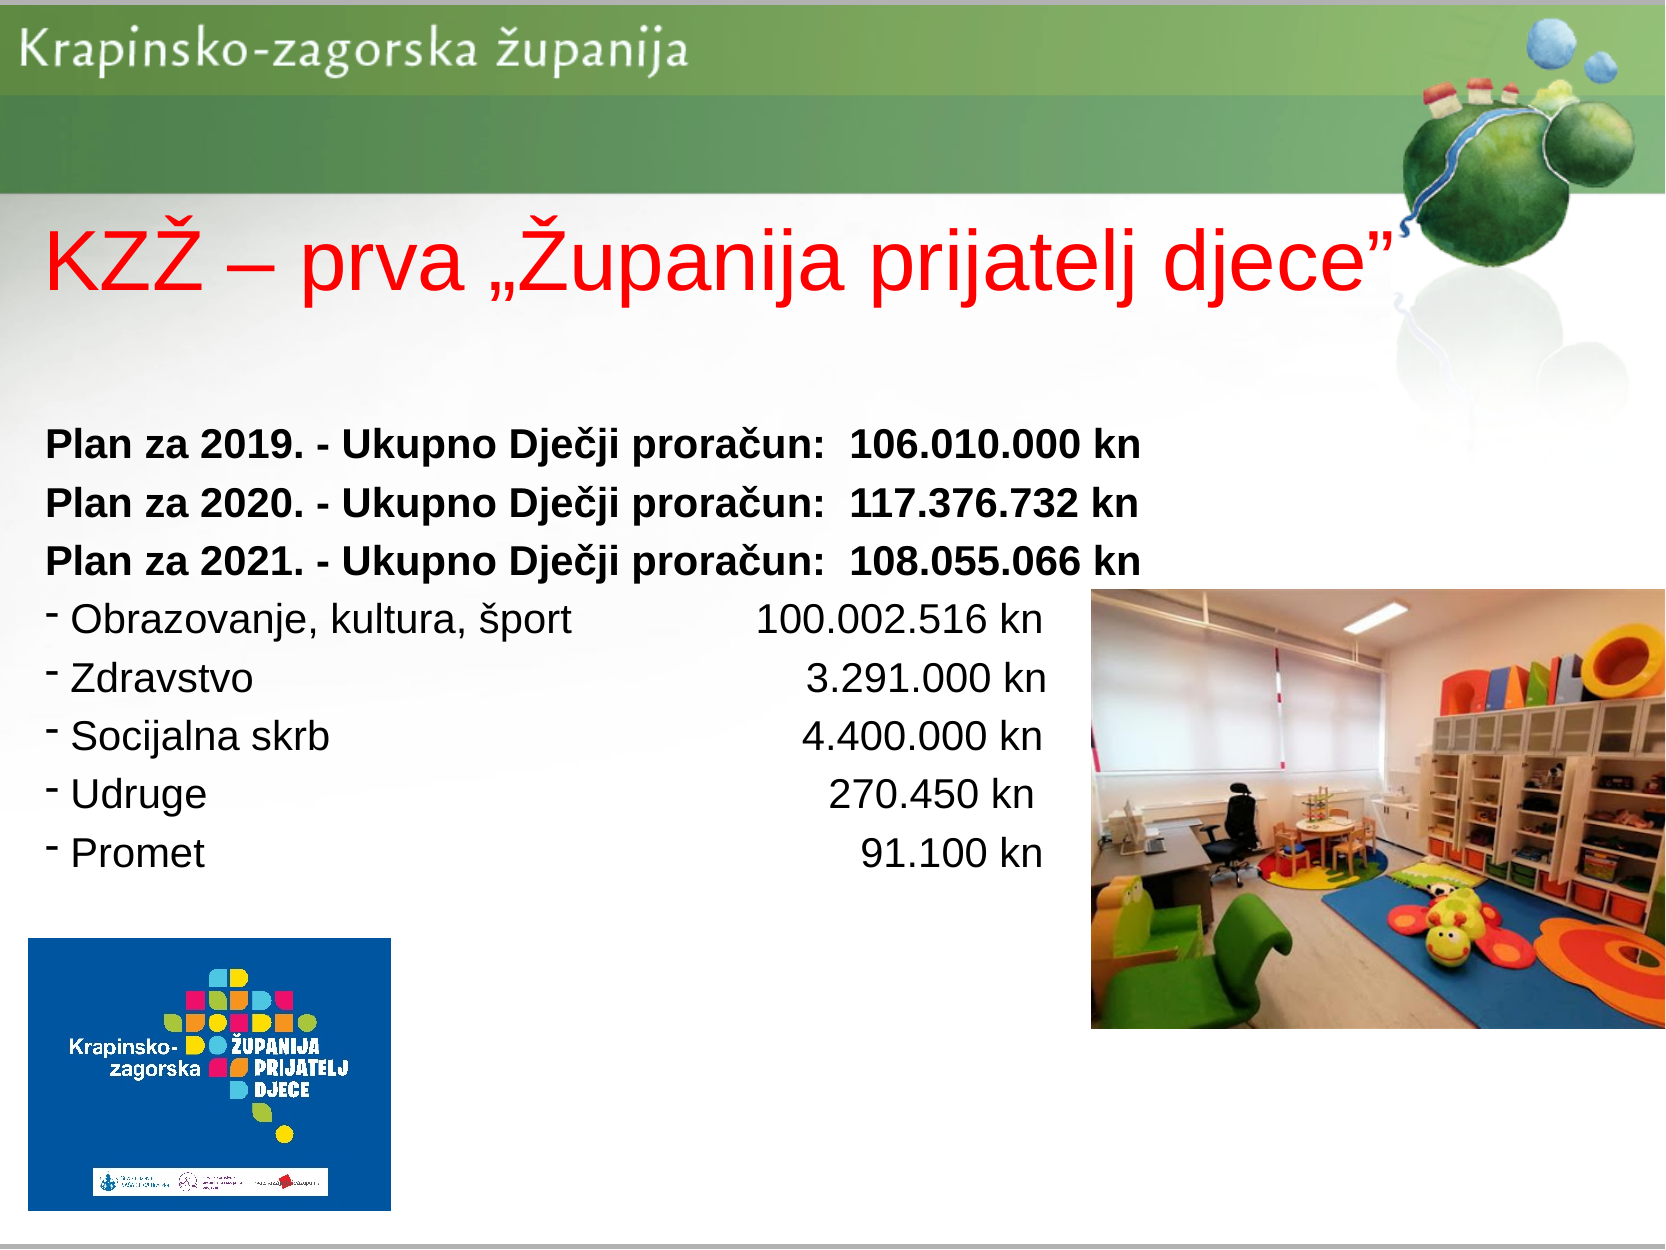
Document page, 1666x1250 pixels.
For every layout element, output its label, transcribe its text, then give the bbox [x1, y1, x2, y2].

title KZŽ – prva „Županija prijatelj djece” [28, 197, 1482, 338]
picture [0, 5, 1666, 1244]
subtitle Plan za 2019. - Ukupno Dječji proračun: 106.010.000 kn Plan za 2020. - Ukupno Dječji proračun: 117.376.732 kn Plan za 2021. - Ukupno Dječji proračun: 108.055.066 kn Obrazovanje, kultura, šport 100.002.516 kn Zdravstvo 3.291.000 kn Socijalna skrb 4.400.000 kn Udruge 270.450 kn Promet 91.100 kn [28, 408, 1184, 1250]
